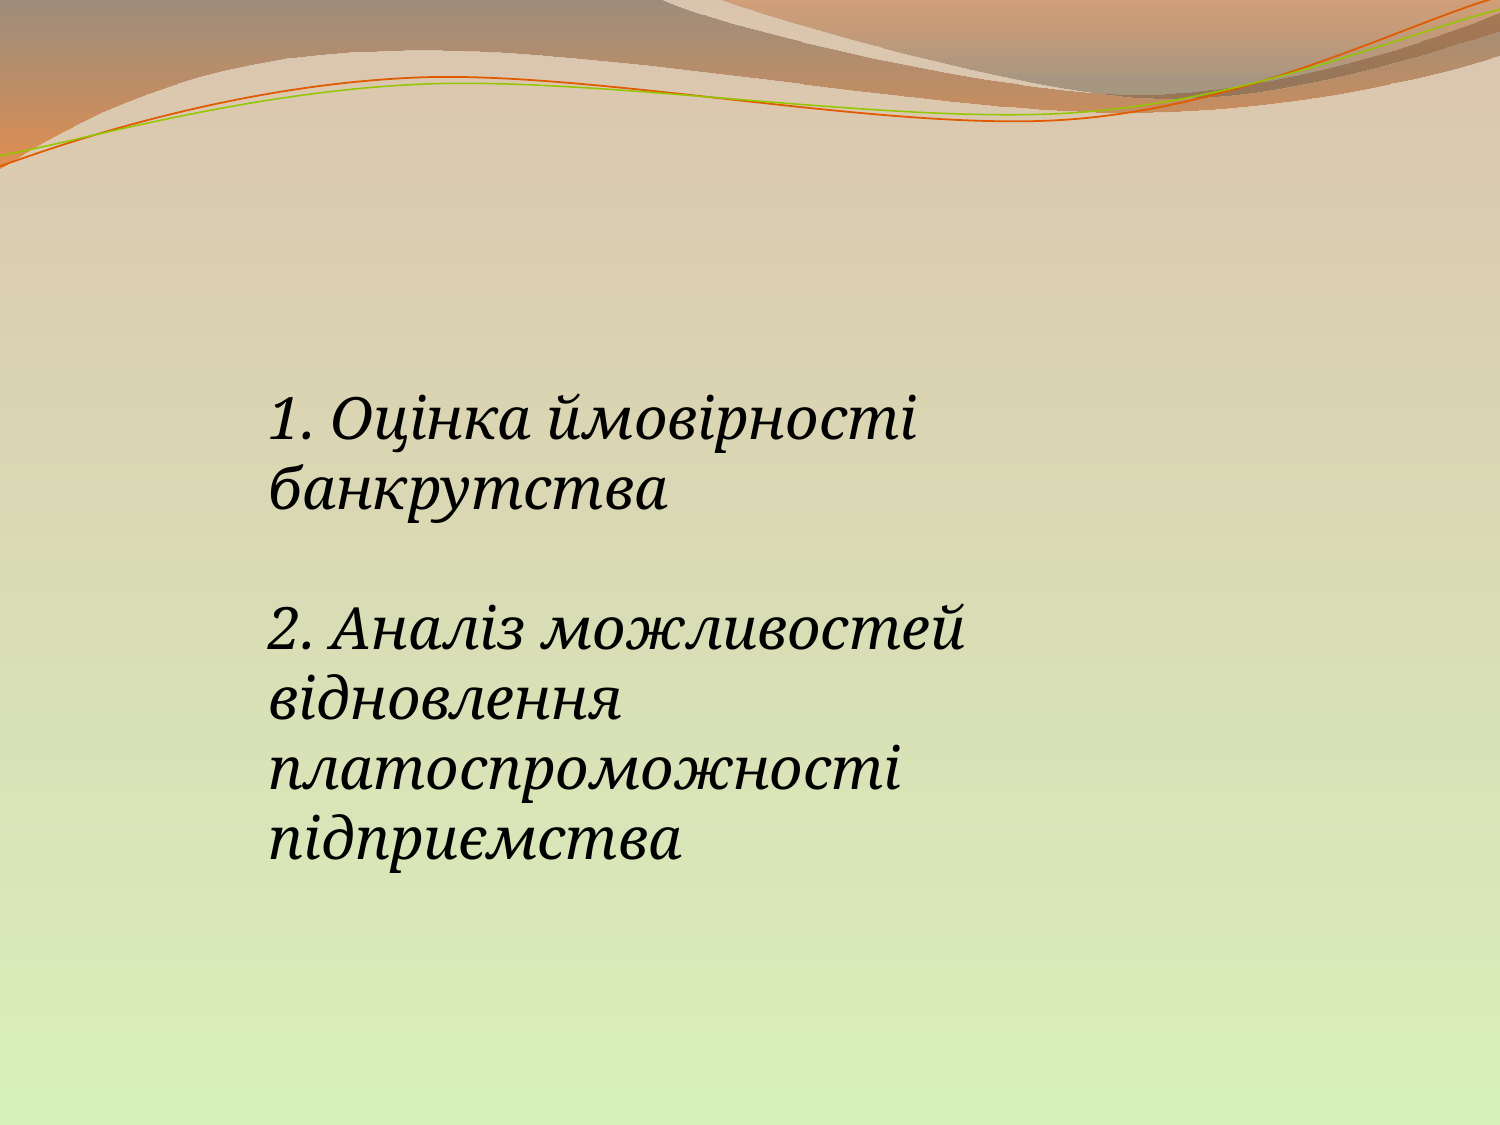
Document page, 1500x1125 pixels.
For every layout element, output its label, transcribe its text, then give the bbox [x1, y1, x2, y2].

text_box 1. Оцінка ймовірності банкрутства 2. Аналіз можливостей відновлення платоспроможності підприємства [253, 373, 1258, 879]
